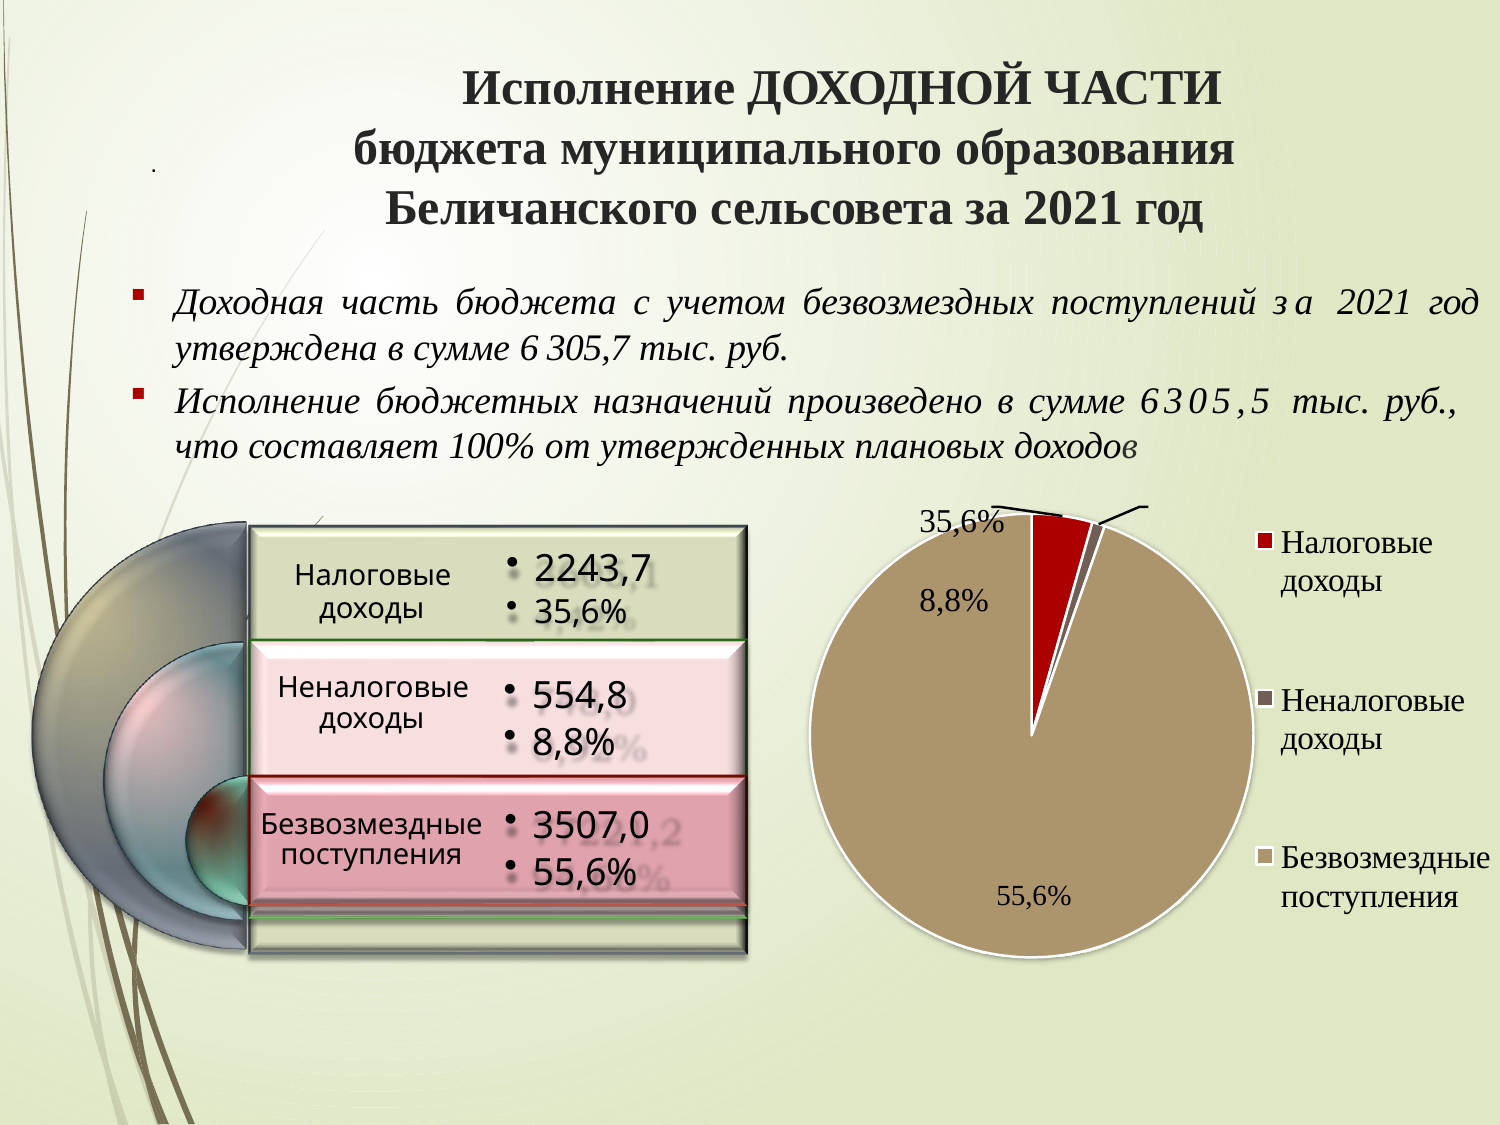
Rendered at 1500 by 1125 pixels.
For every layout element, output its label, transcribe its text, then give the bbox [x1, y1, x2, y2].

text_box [799, 505, 1264, 969]
text_box Доходная часть бюджета с учетом безвозмездных поступлений за 2021 год утверждена в сумме 6 305,7 тыс. руб. Исполнение бюджетных назначений произведено в сумме 6305,5 тыс. руб., что составляет 100% от утвержденных плановых доходов 35,6% 8,8% [128, 275, 1492, 619]
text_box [1254, 846, 1275, 866]
text_box . [148, 145, 160, 178]
picture [475, 534, 713, 928]
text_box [680, 774, 754, 919]
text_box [179, 774, 470, 919]
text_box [97, 637, 473, 933]
text_box Налоговые доходы [1278, 517, 1438, 598]
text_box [1254, 530, 1275, 551]
text_box Неналоговые доходы [1278, 675, 1471, 756]
text_box Безвозмездные поступления [1278, 832, 1497, 914]
title Исполнение ДОХОДНОЙ ЧАСТИ бюджета муниципального образования Беличанского сельсовета за 2021 год [312, 52, 1275, 243]
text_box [680, 637, 754, 774]
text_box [25, 520, 754, 967]
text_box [713, 925, 754, 933]
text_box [1254, 688, 1275, 709]
